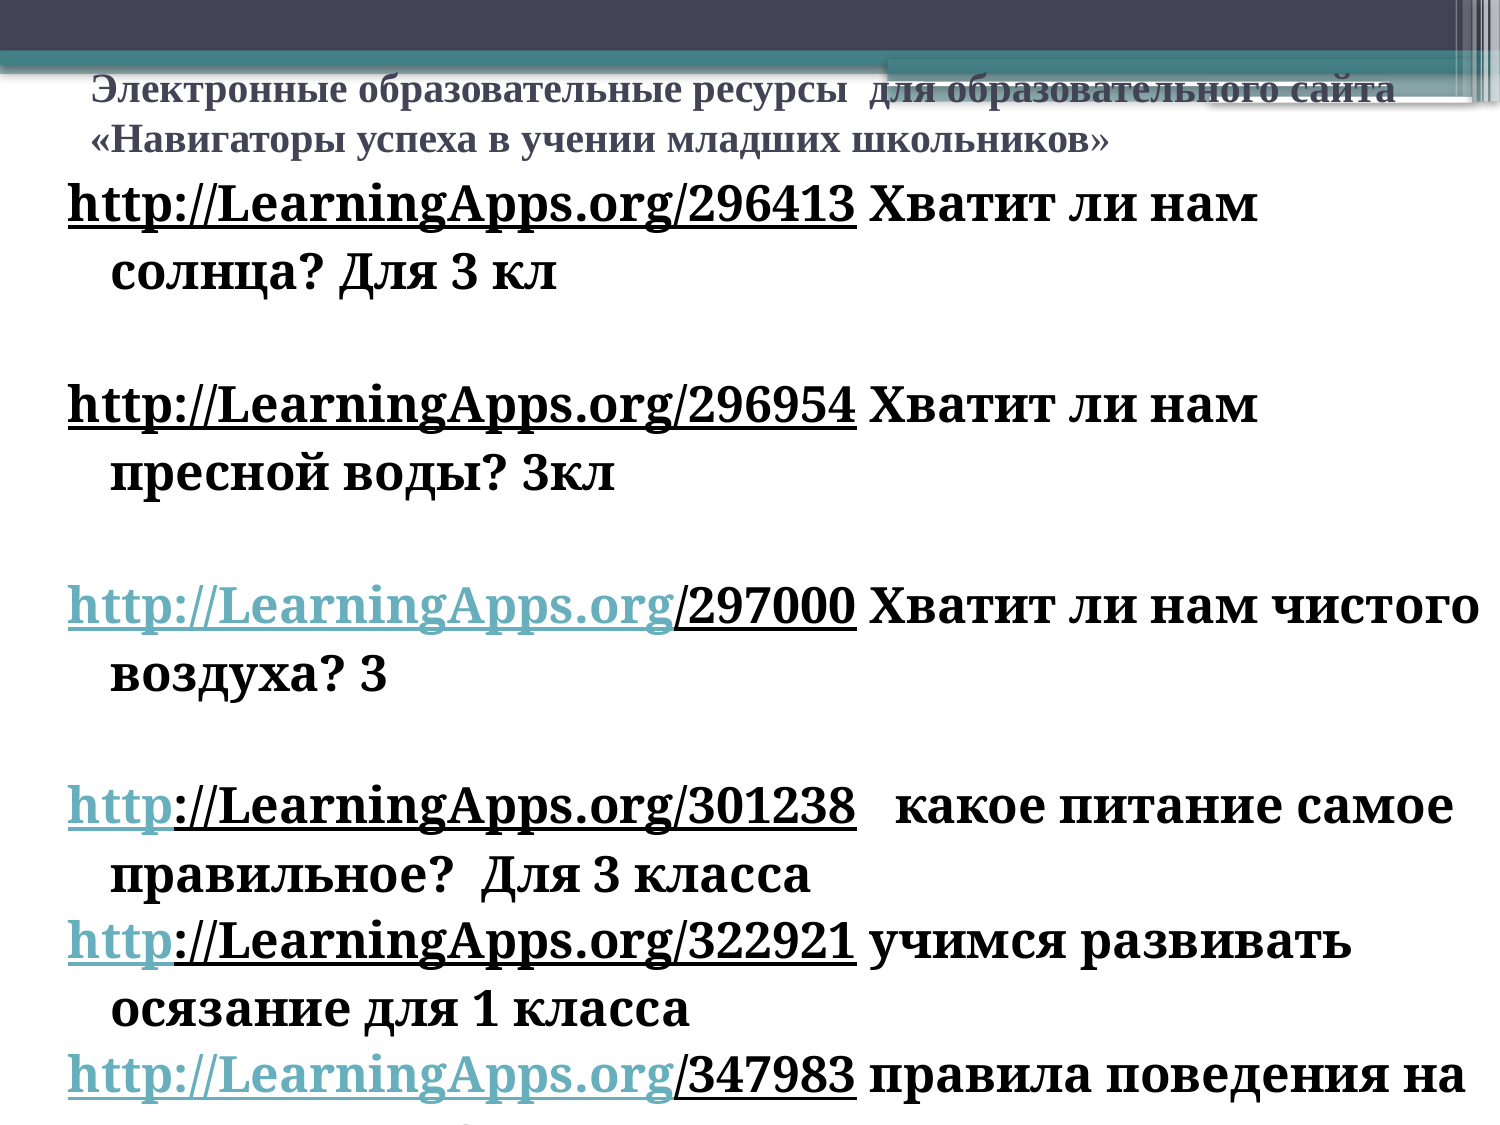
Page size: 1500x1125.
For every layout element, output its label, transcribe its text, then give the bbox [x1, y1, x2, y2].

list http://LearningApps.org/296413 Хватит ли нам солнца? Для 3 кл http://LearningApps.org/296954 Хватит ли нам пресной воды? 3кл http://LearningApps.org/297000 Хватит ли нам чистого воздуха? 3 http://LearningApps.org/301238 какое питание самое правильное? Для 3 класса http://LearningApps.org/322921 учимся развивать осязание для 1 класса http://LearningApps.org/347983 правила поведения на природе для 2 класса http://LearningApps.org/349773 условия успешной учебы и здоровья для 4-5 класса [35, 164, 1500, 1125]
title Электронные образовательные ресурсы для образовательного сайта «Навигаторы успеха в учении младших школьников» [75, 35, 1425, 164]
